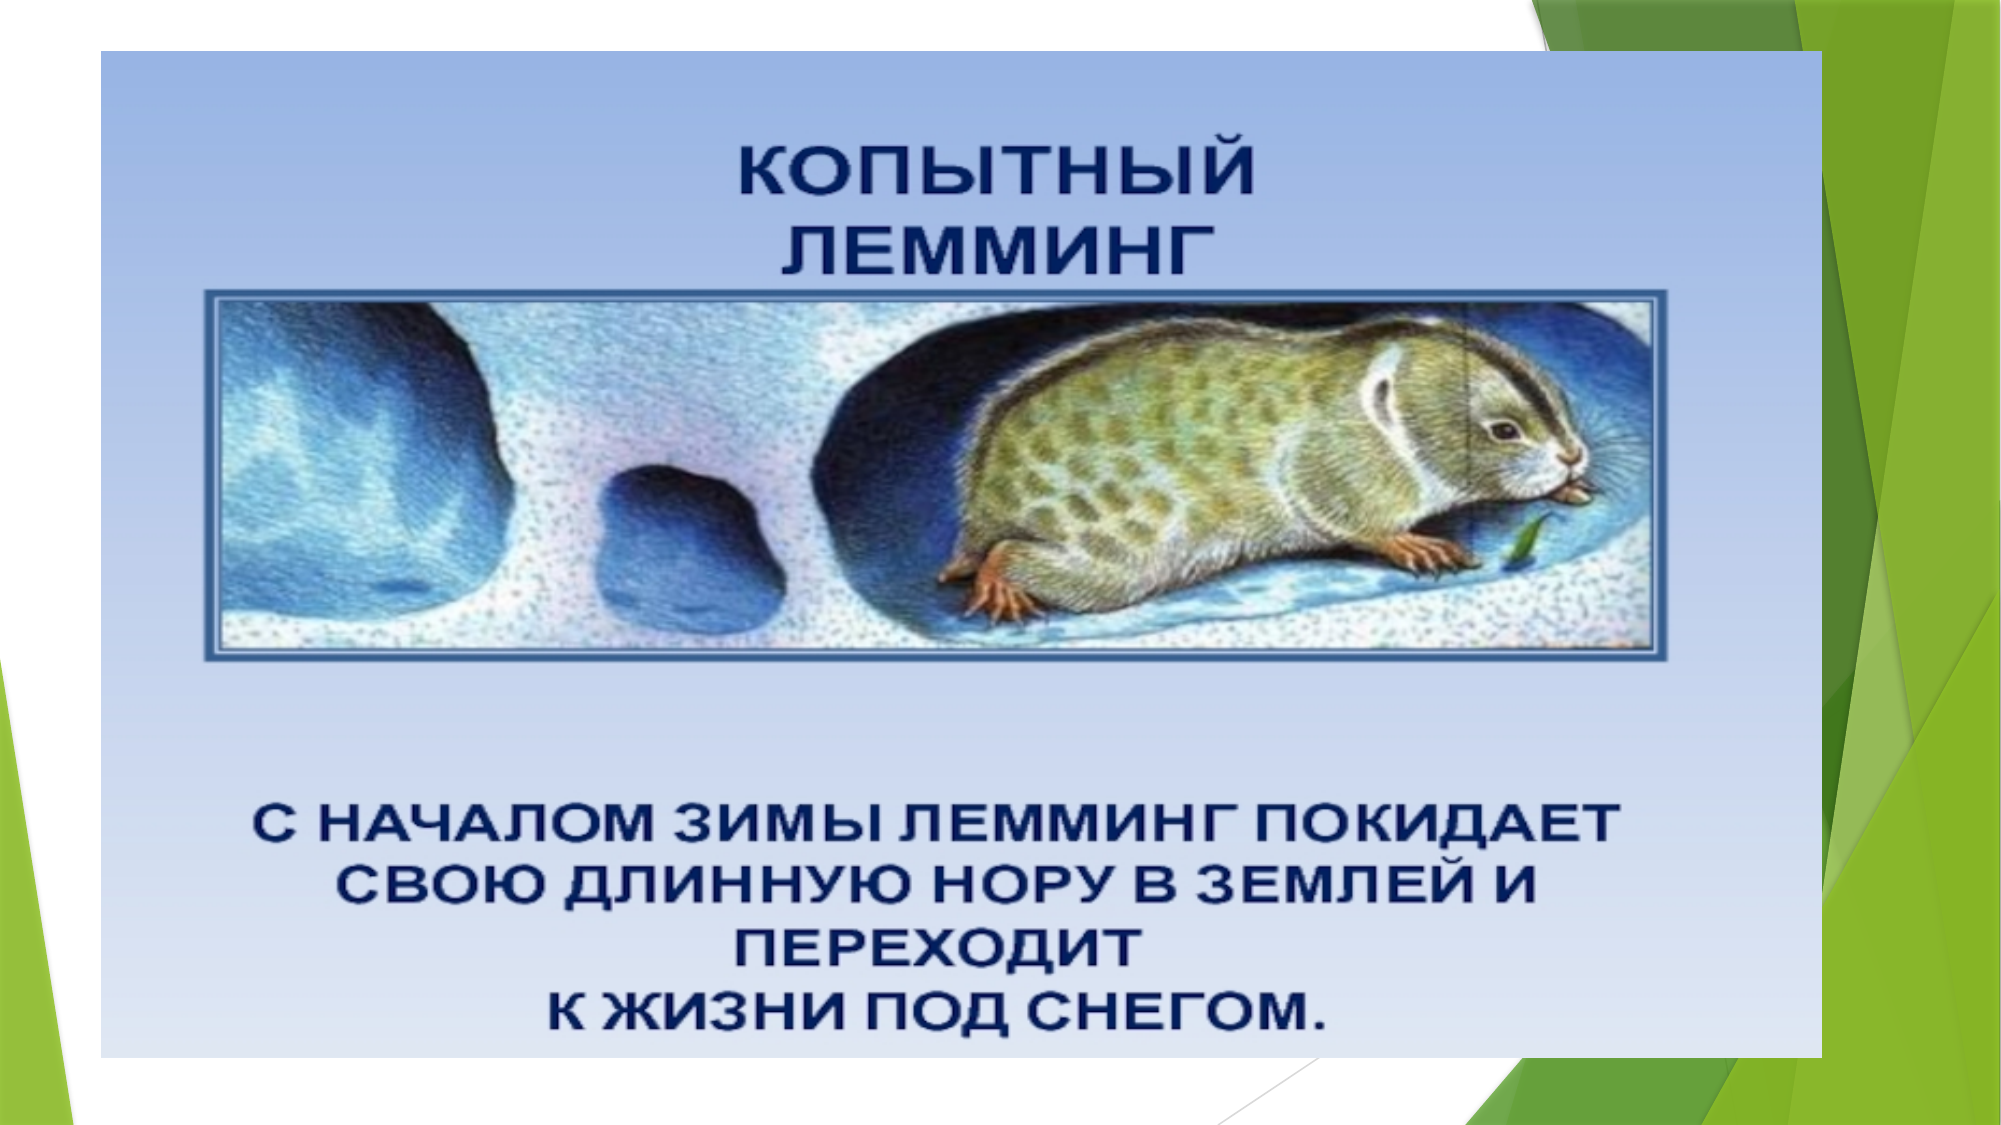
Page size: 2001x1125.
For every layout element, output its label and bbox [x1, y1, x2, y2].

picture [100, 50, 1822, 1058]
